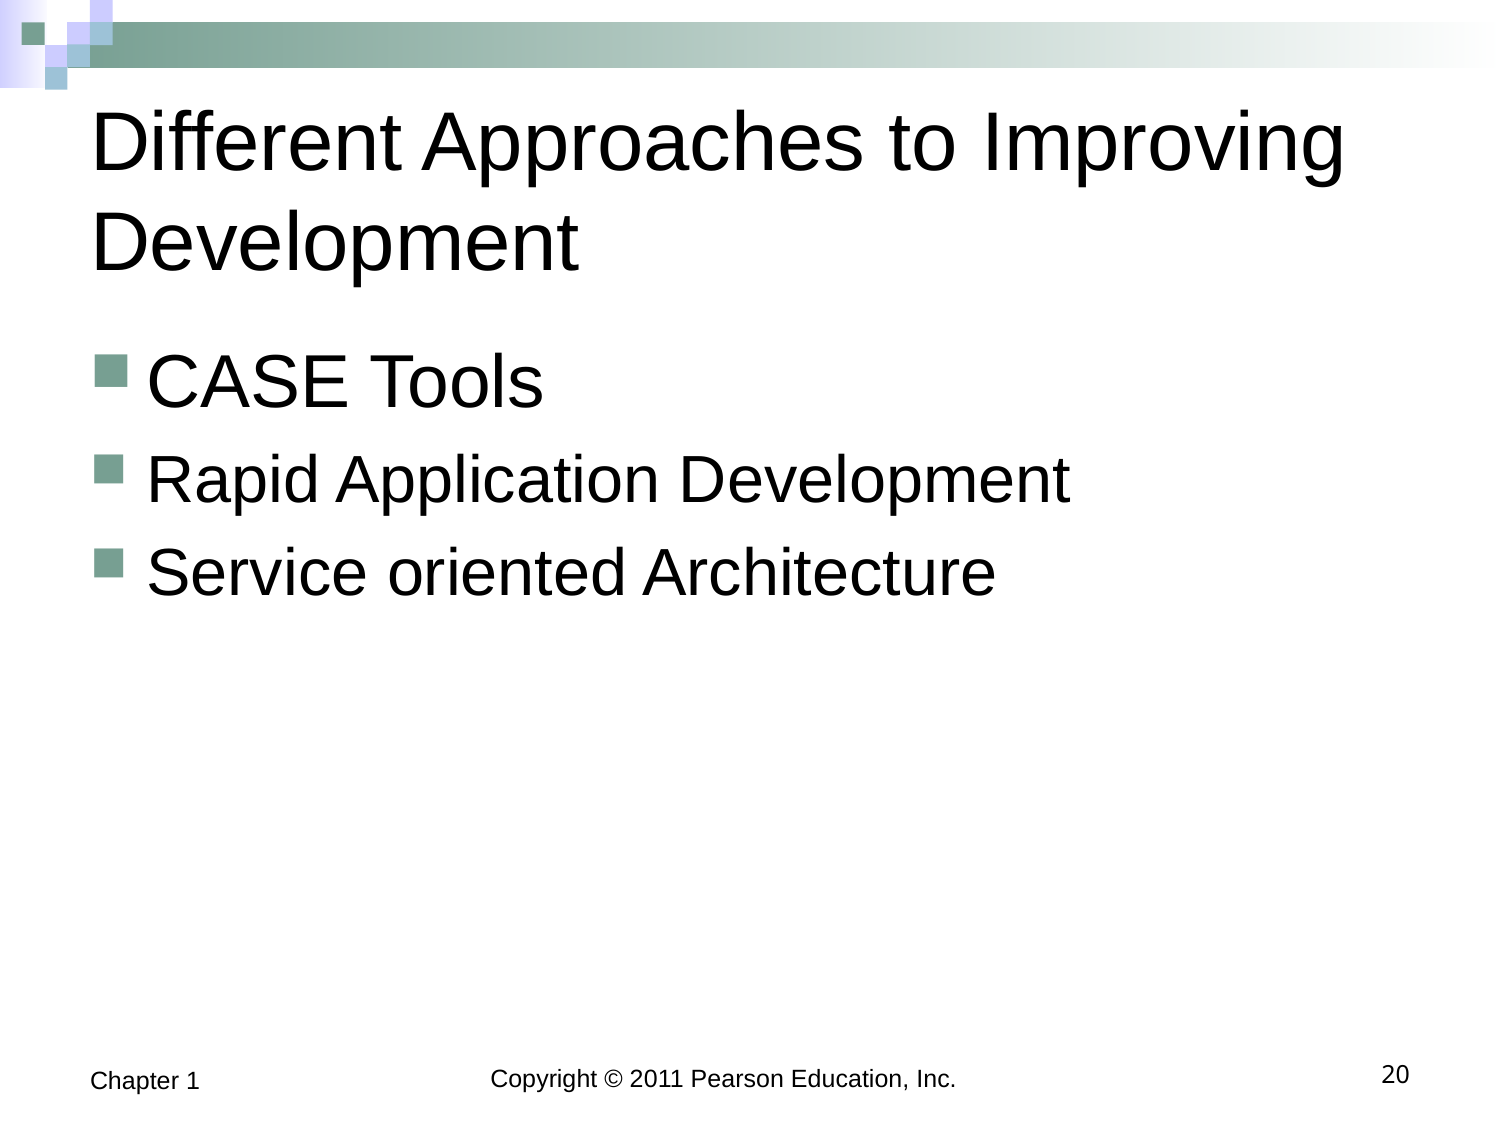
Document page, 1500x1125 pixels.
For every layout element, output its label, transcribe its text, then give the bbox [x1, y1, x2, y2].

slide_number Chapter 1 [74, 1024, 426, 1103]
list CASE Tools Rapid Application Development Service oriented Architecture [75, 324, 1425, 963]
footer Copyright © 2011 Pearson Education, Inc. [426, 1024, 1074, 1101]
slide_number 20 [1074, 1024, 1426, 1101]
title Different Approaches to Improving Development [75, 75, 1425, 300]
